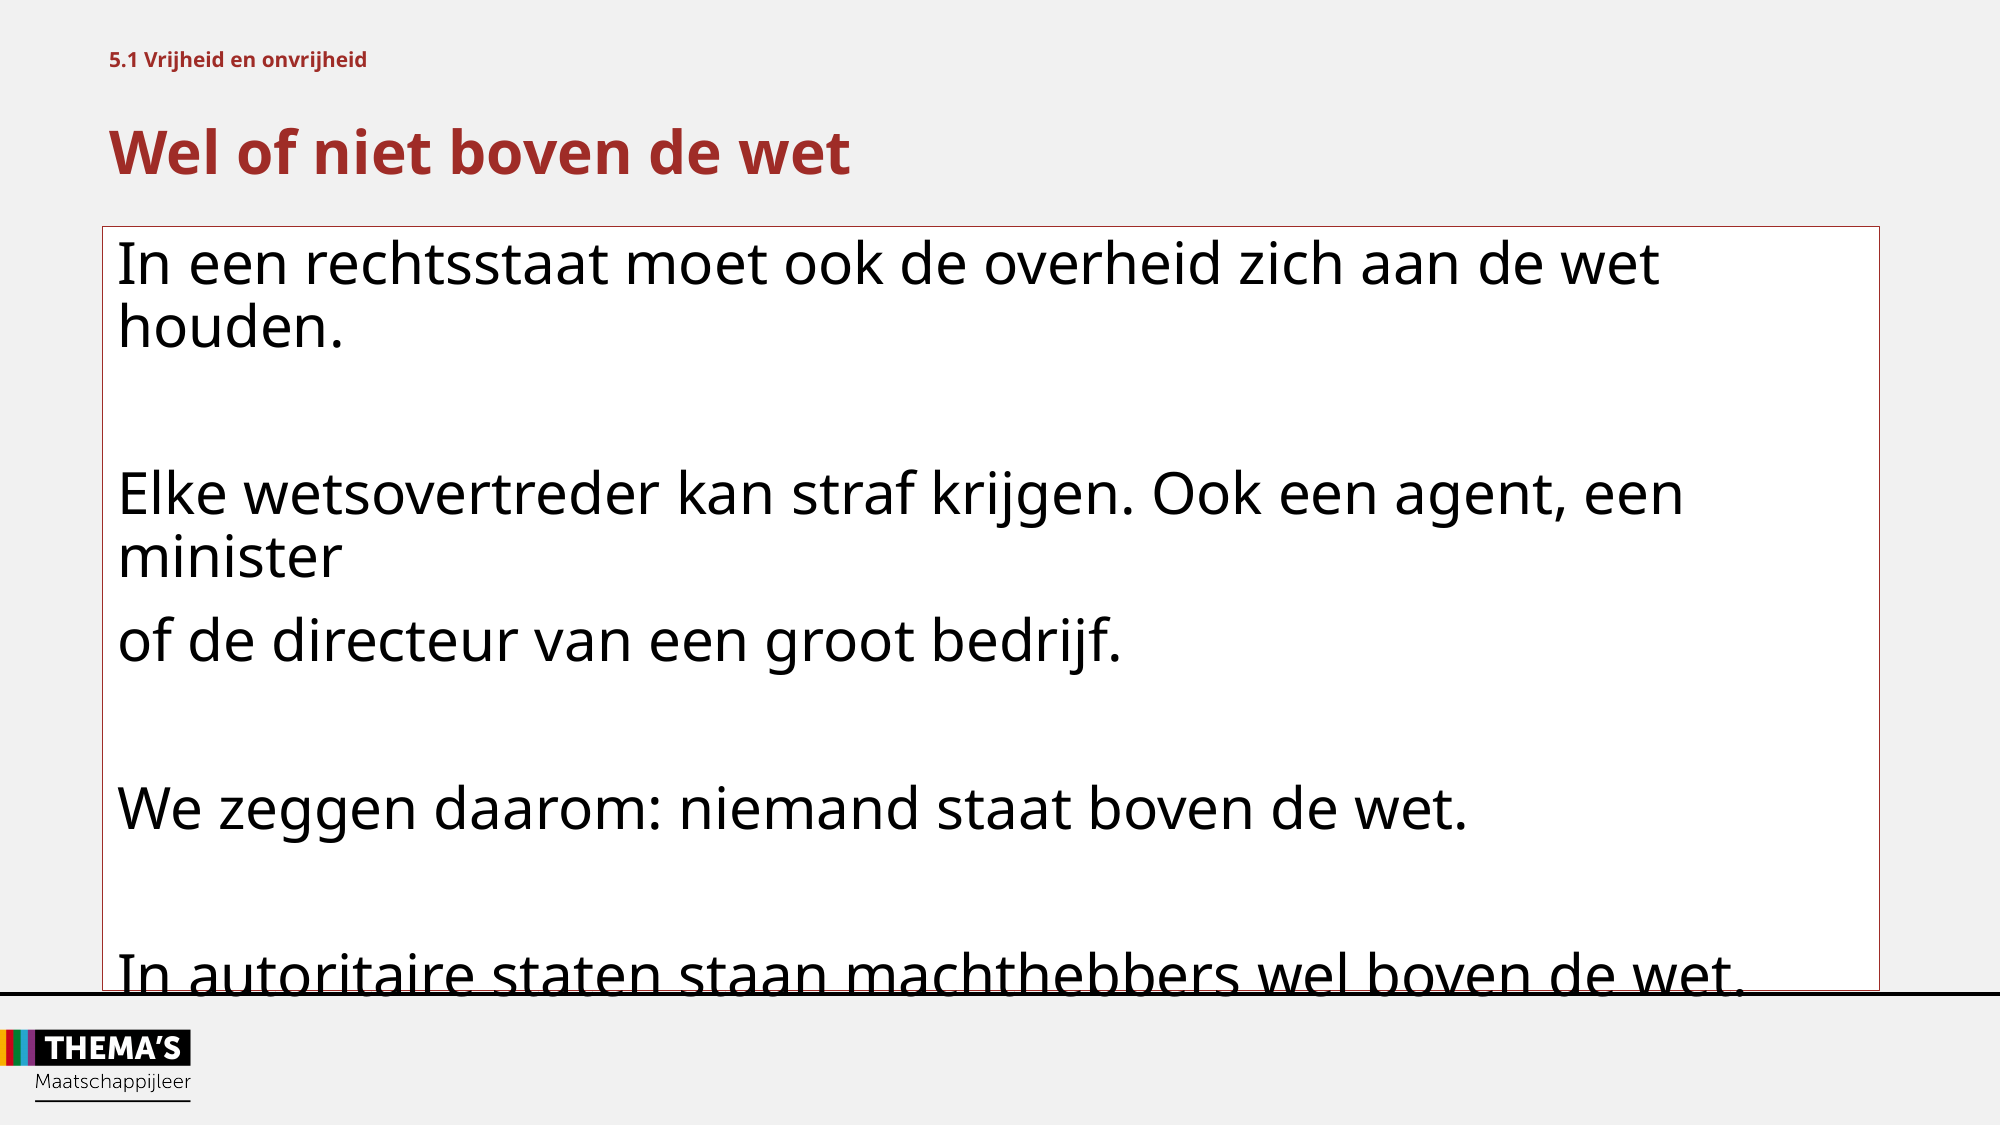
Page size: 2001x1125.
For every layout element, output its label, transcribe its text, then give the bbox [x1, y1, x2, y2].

list In een rechtsstaat moet ook de overheid zich aan de wet houden. Elke wetsovertreder kan straf krijgen. Ook een agent, een minister of de directeur van een groot bedrijf. We zeggen daarom: niemand staat boven de wet. In autoritaire staten staan machthebbers wel boven de wet. [102, 226, 1880, 991]
picture [0, 993, 203, 1125]
list Wel of niet boven de wet [94, 114, 1879, 205]
list 5.1 Vrijheid en onvrijheid [94, 33, 941, 88]
